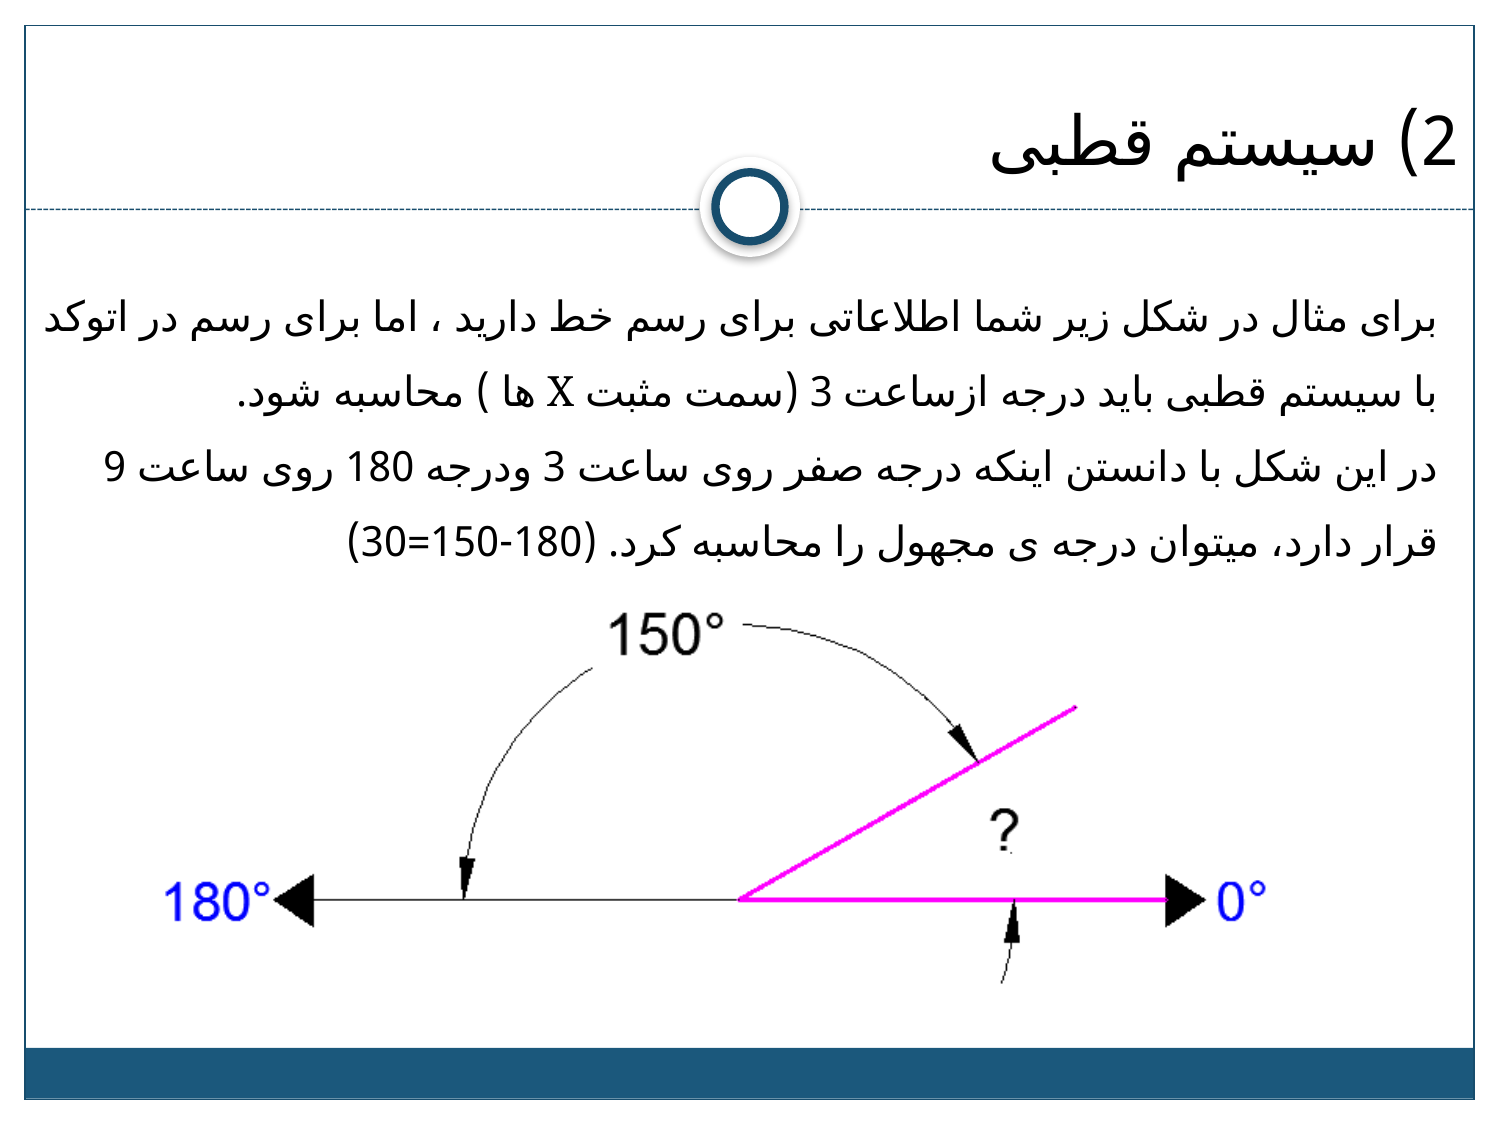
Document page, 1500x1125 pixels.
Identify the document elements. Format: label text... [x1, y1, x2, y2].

picture [128, 573, 1297, 1012]
text_box برای مثال در شکل زیر شما اطلاعاتی برای رسم خط دارید ، اما برای رسم در اتوکد با سیستم قطبی باید درجه ازساعت 3 (سمت مثبت X ها ) محاسبه شود. در این شکل با دانستن اینکه درجه صفر روی ساعت 3 ودرجه 180 روی ساعت 9 قرار دارد، میتوان درجه ی مجهول را محاسبه کرد. (180-150=30) [23, 257, 1454, 573]
text_box 2) سیستم قطبی [74, 62, 1475, 187]
